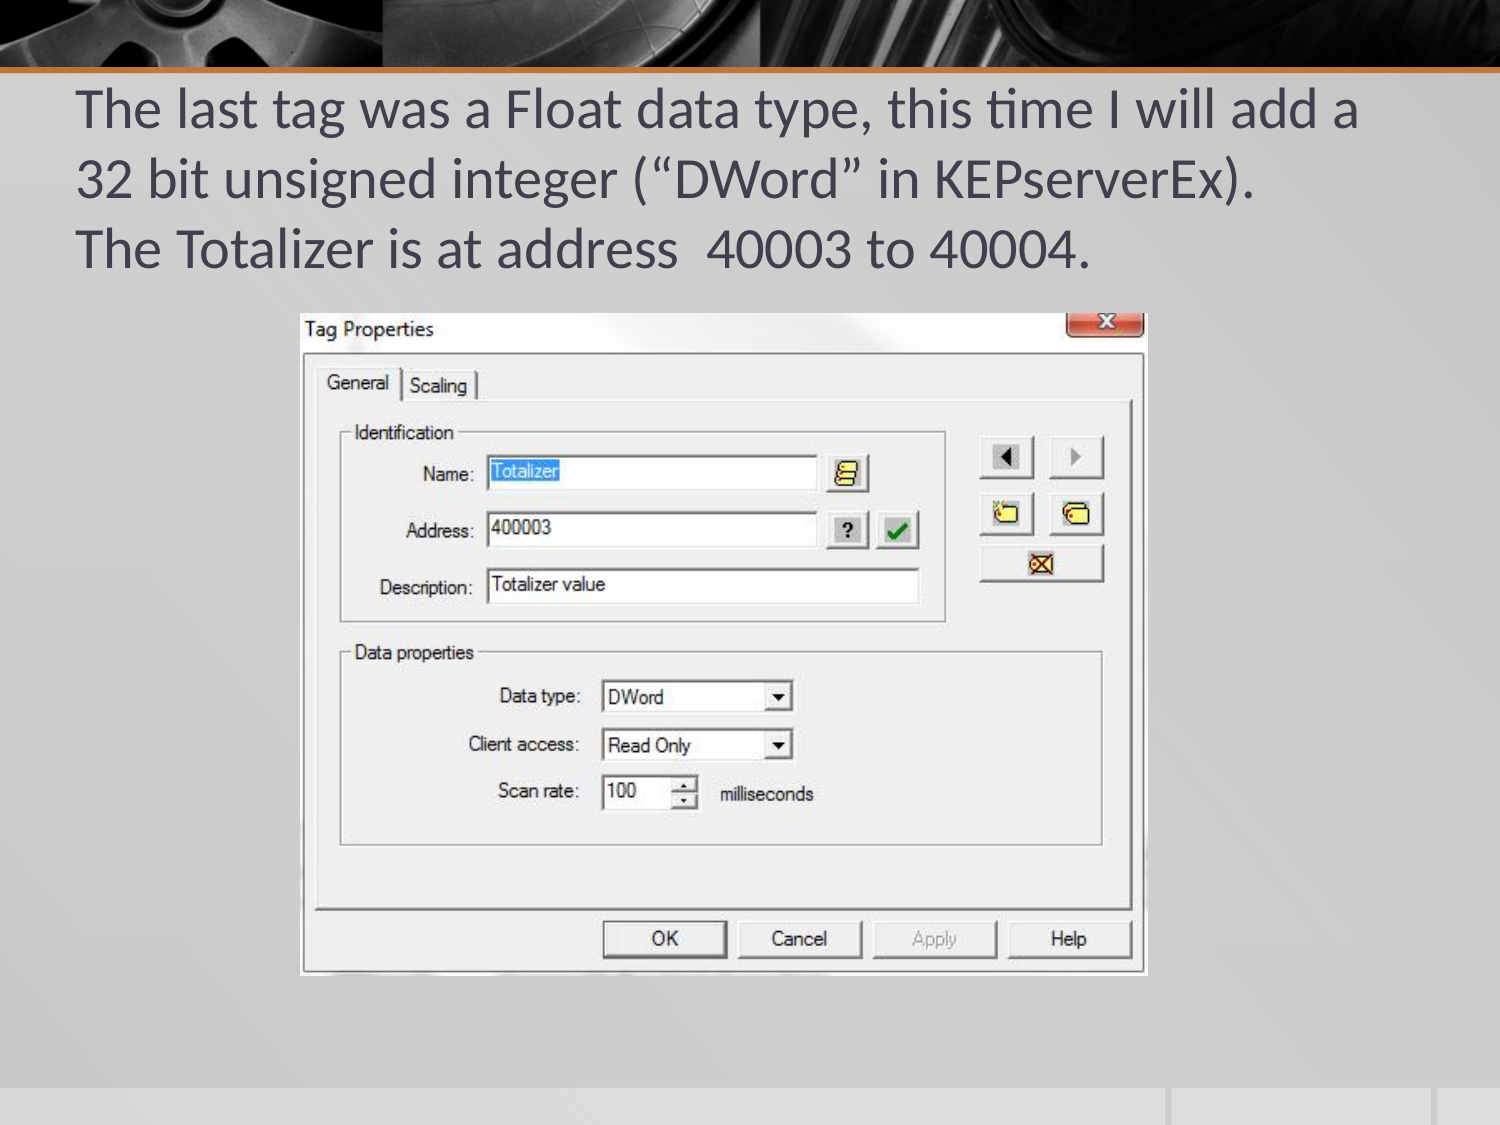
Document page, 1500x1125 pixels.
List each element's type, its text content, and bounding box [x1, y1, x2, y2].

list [299, 312, 1148, 977]
picture [0, 0, 1500, 67]
title The last tag was a Float data type, this time I will add a 32 bit unsigned integer (“DWord” in KEPserverEx). The Totalizer is at address 40003 to 40004. [75, 99, 1425, 250]
